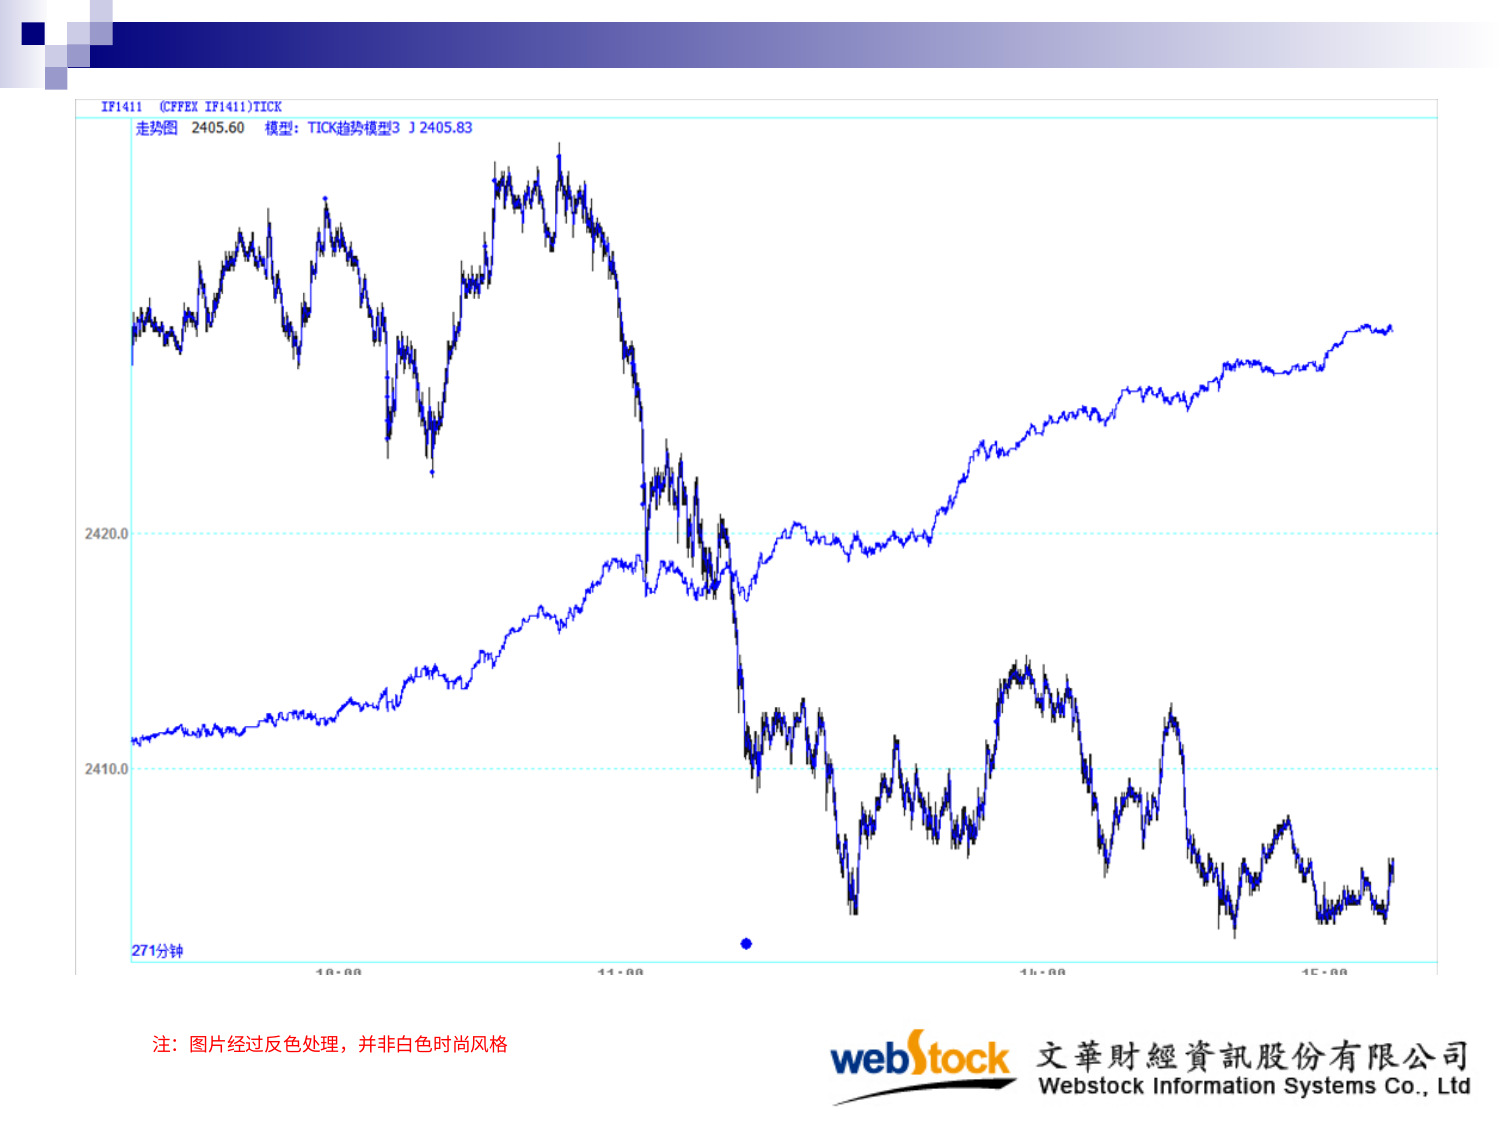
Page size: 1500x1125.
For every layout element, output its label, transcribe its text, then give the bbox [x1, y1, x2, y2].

picture [817, 1006, 1500, 1125]
text_box 注：图片经过反色处理，并非白色时尚风格 [137, 1025, 657, 1063]
picture [74, 99, 1438, 976]
